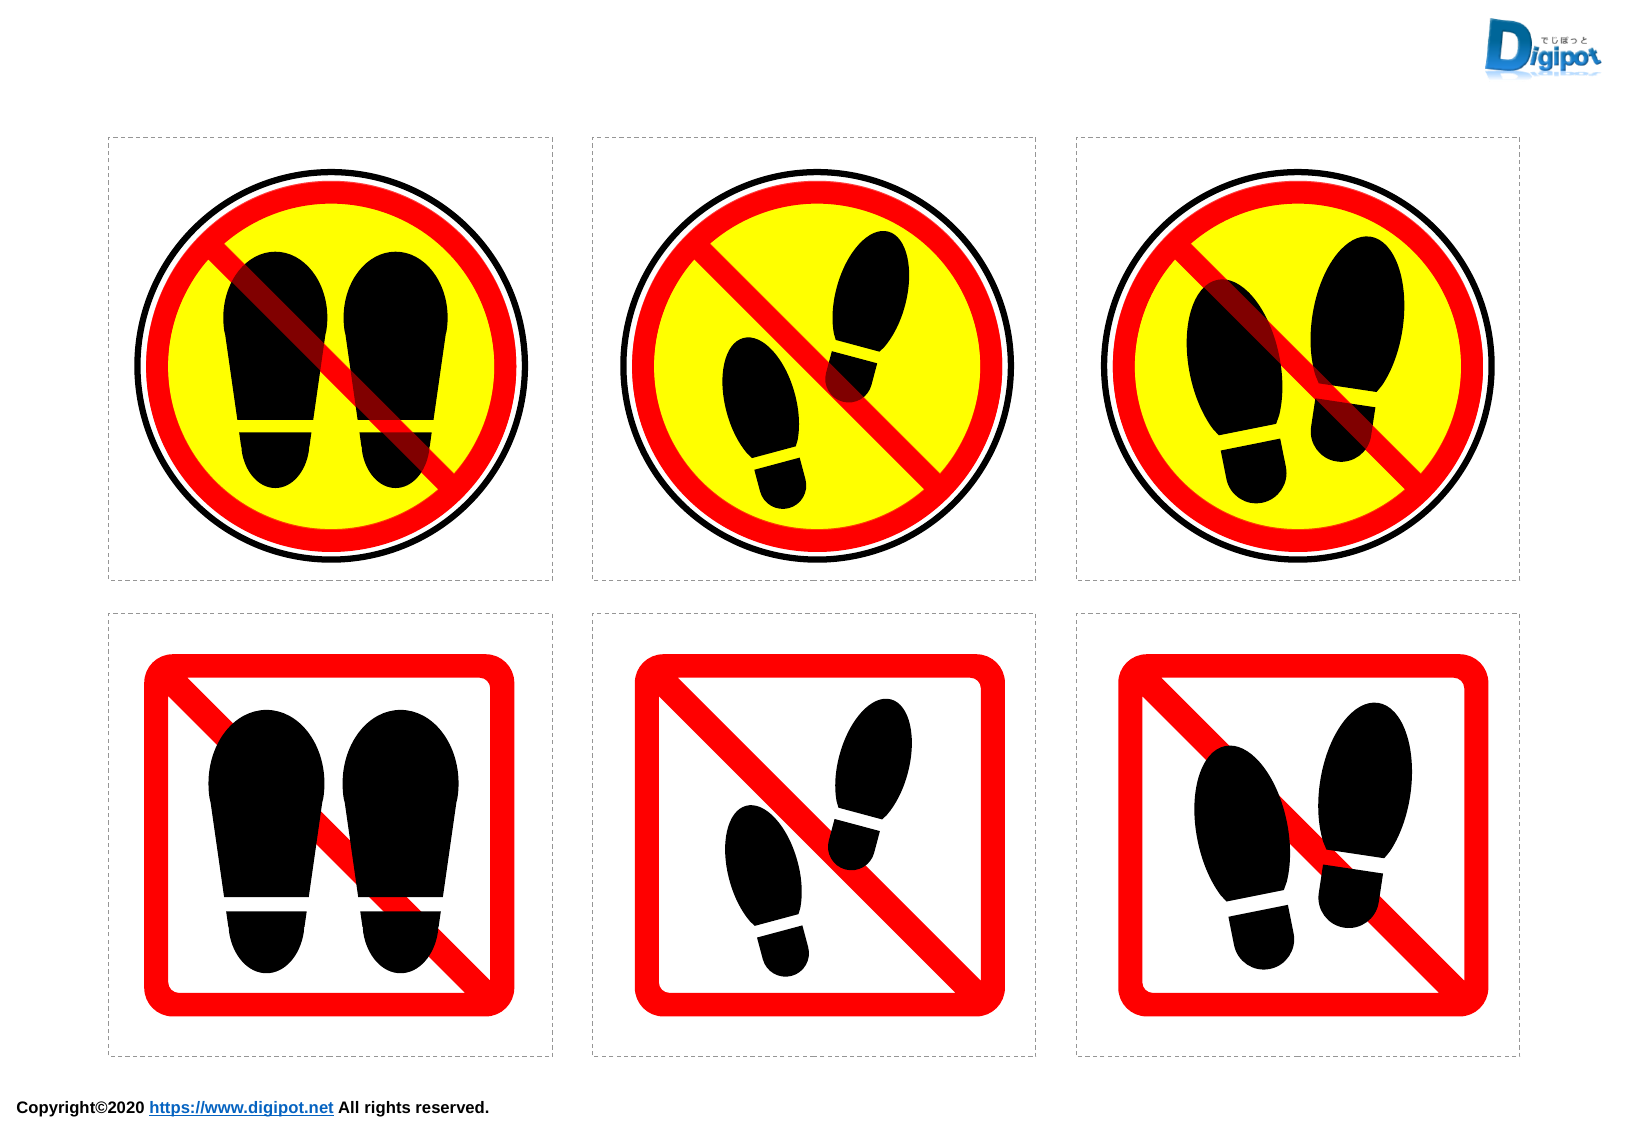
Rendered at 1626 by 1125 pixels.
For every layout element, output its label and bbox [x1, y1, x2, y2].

text_box [634, 654, 1005, 1017]
text_box [1104, 172, 1492, 560]
text_box [623, 172, 1011, 560]
text_box [144, 654, 515, 1017]
text_box [1118, 654, 1489, 1017]
text_box [137, 172, 525, 560]
picture [1485, 18, 1602, 82]
